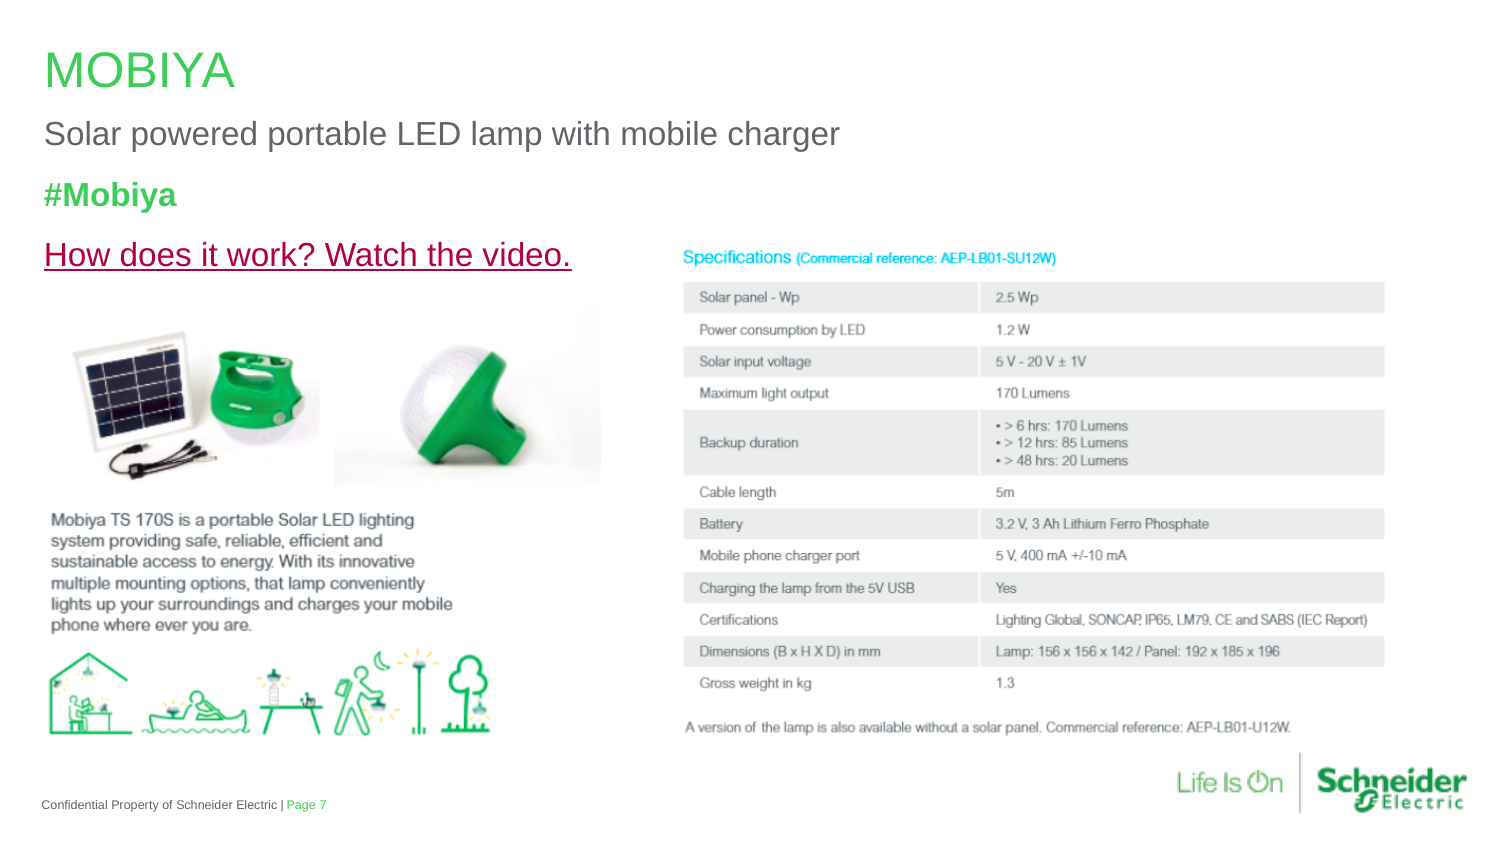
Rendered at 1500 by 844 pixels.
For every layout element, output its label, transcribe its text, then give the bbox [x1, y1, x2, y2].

list MOBIYA [41, 37, 1460, 99]
picture [677, 239, 1481, 827]
picture [30, 291, 622, 750]
list Solar powered portable LED lamp with mobile charger #Mobiya How does it work? Watch the video. [41, 112, 1460, 399]
slide_number Page 7 [290, 796, 373, 812]
footer Confidential Property of Schneider Electric | [41, 796, 290, 812]
